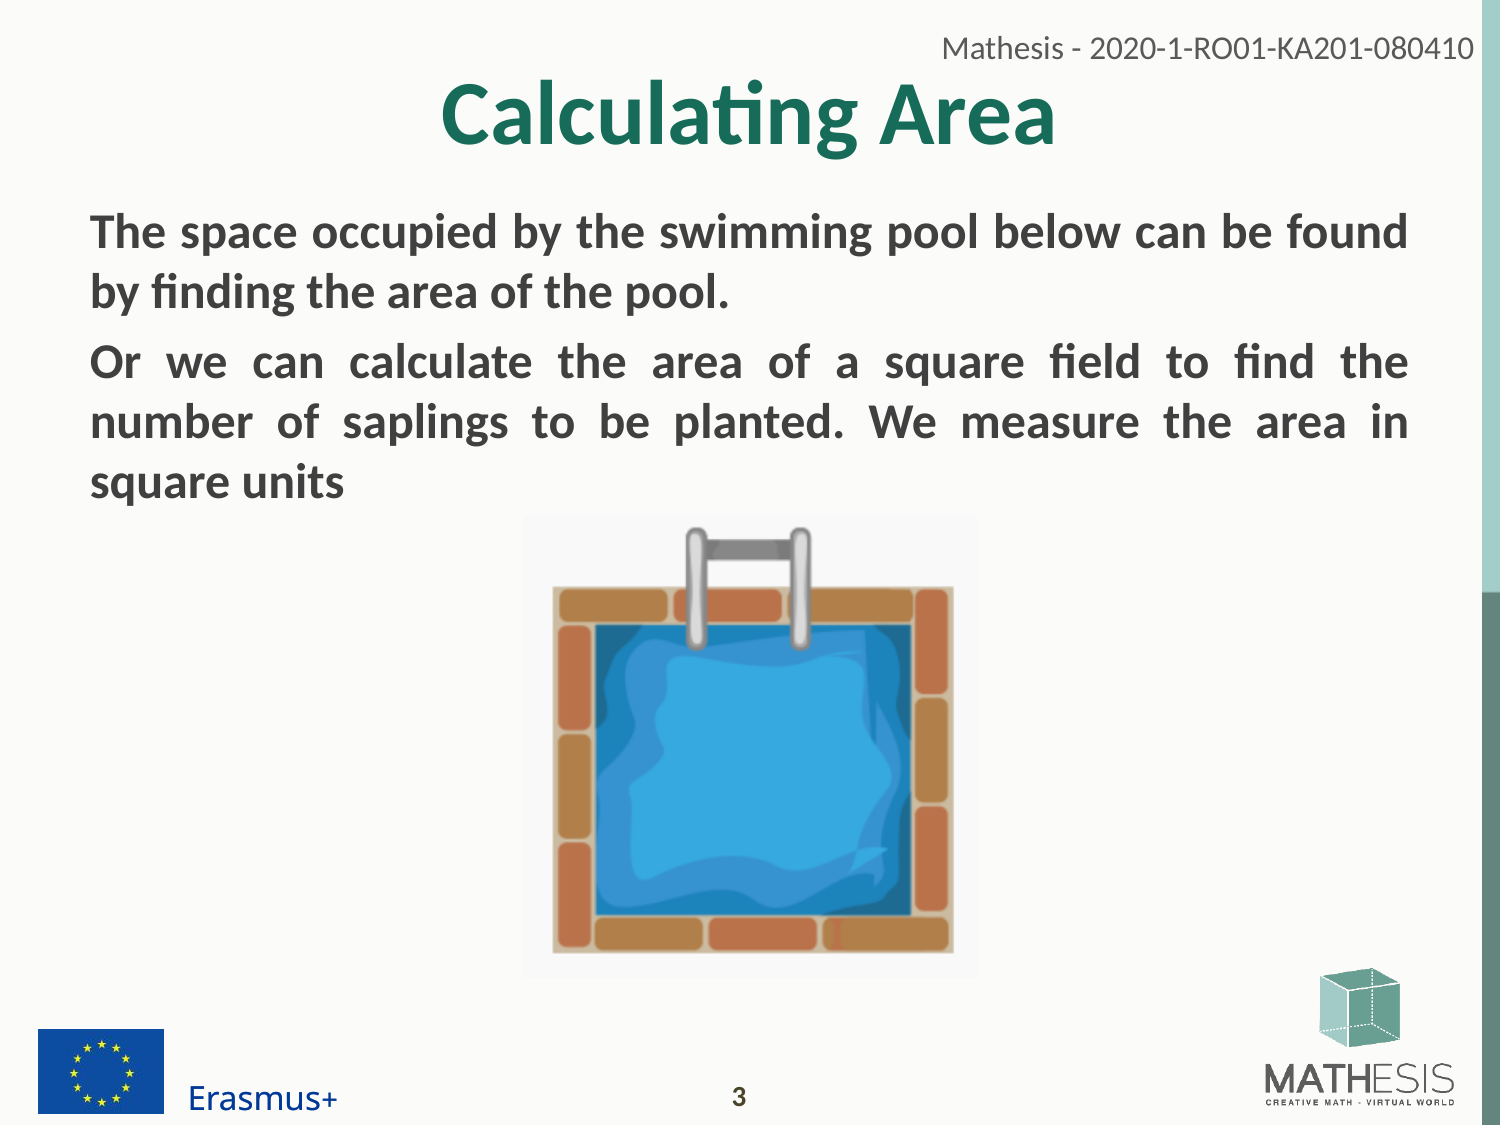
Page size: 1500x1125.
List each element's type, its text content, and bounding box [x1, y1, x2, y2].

title Calculating Area [75, 45, 1425, 191]
list The space occupied by the swimming pool below can be found by finding the area of the pool. Or we can calculate the area of a square field to find the number of saplings to be planted. We measure the area in square units [75, 191, 1425, 934]
picture [38, 1029, 164, 1114]
picture [523, 514, 977, 978]
